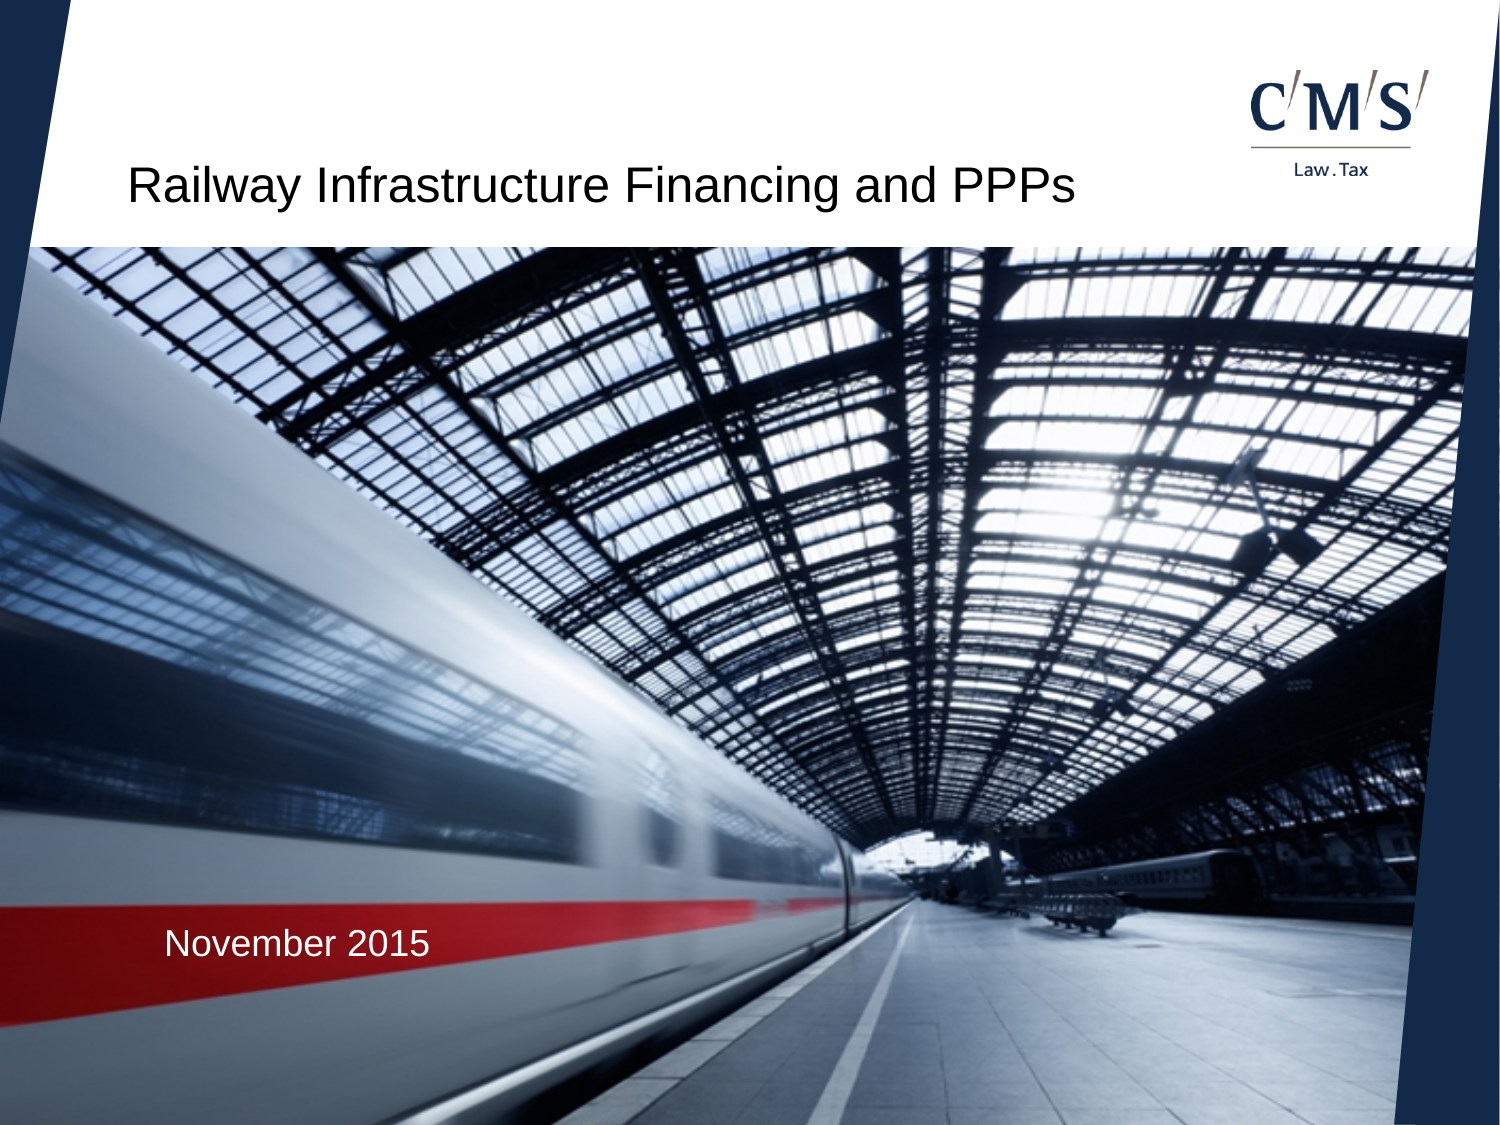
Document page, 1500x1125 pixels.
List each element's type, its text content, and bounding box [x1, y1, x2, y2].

text_box November 2015 [149, 911, 456, 972]
title Railway Infrastructure Financing and PPPs [112, 66, 1312, 220]
picture [0, 0, 1500, 1125]
